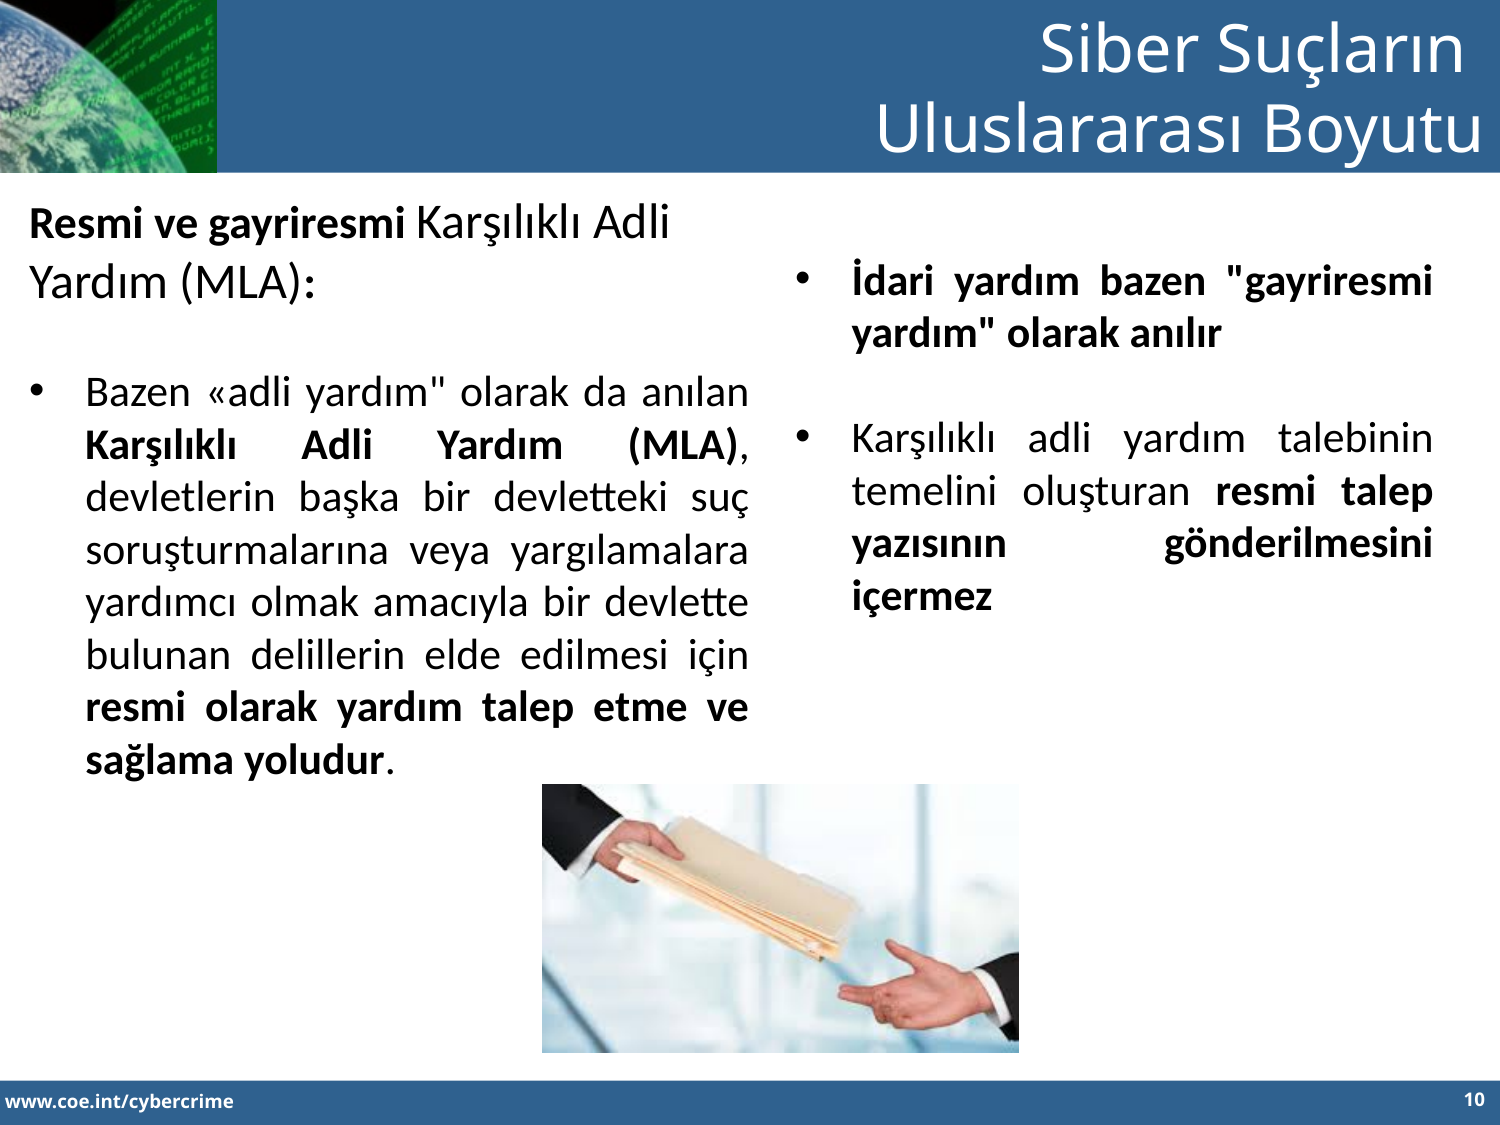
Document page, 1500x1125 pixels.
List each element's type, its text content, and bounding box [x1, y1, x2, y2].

text_box İdari yardım bazen "gayriresmi yardım" olarak anılır Karşılıklı adli yardım talebinin temelini oluşturan resmi talep yazısının gönderilmesini içermez [780, 244, 1449, 674]
text_box Resmi ve gayriresmi Karşılıklı Adli Yardım (MLA): Bazen «adli yardım" olarak da anılan Karşılıklı Adli Yardım (MLA), devletlerin başka bir devletteki suç soruşturmalarına veya yargılamalara yardımcı olmak amacıyla bir devlette bulunan delillerin elde edilmesi için resmi olarak yardım talep etme ve sağlama yoludur. [14, 180, 765, 843]
picture [0, 1, 217, 173]
picture [542, 784, 1019, 1053]
slide_number 10 [1149, 1079, 1500, 1125]
text_box Siber Suçların Uluslararası Boyutu [329, 9, 1500, 162]
